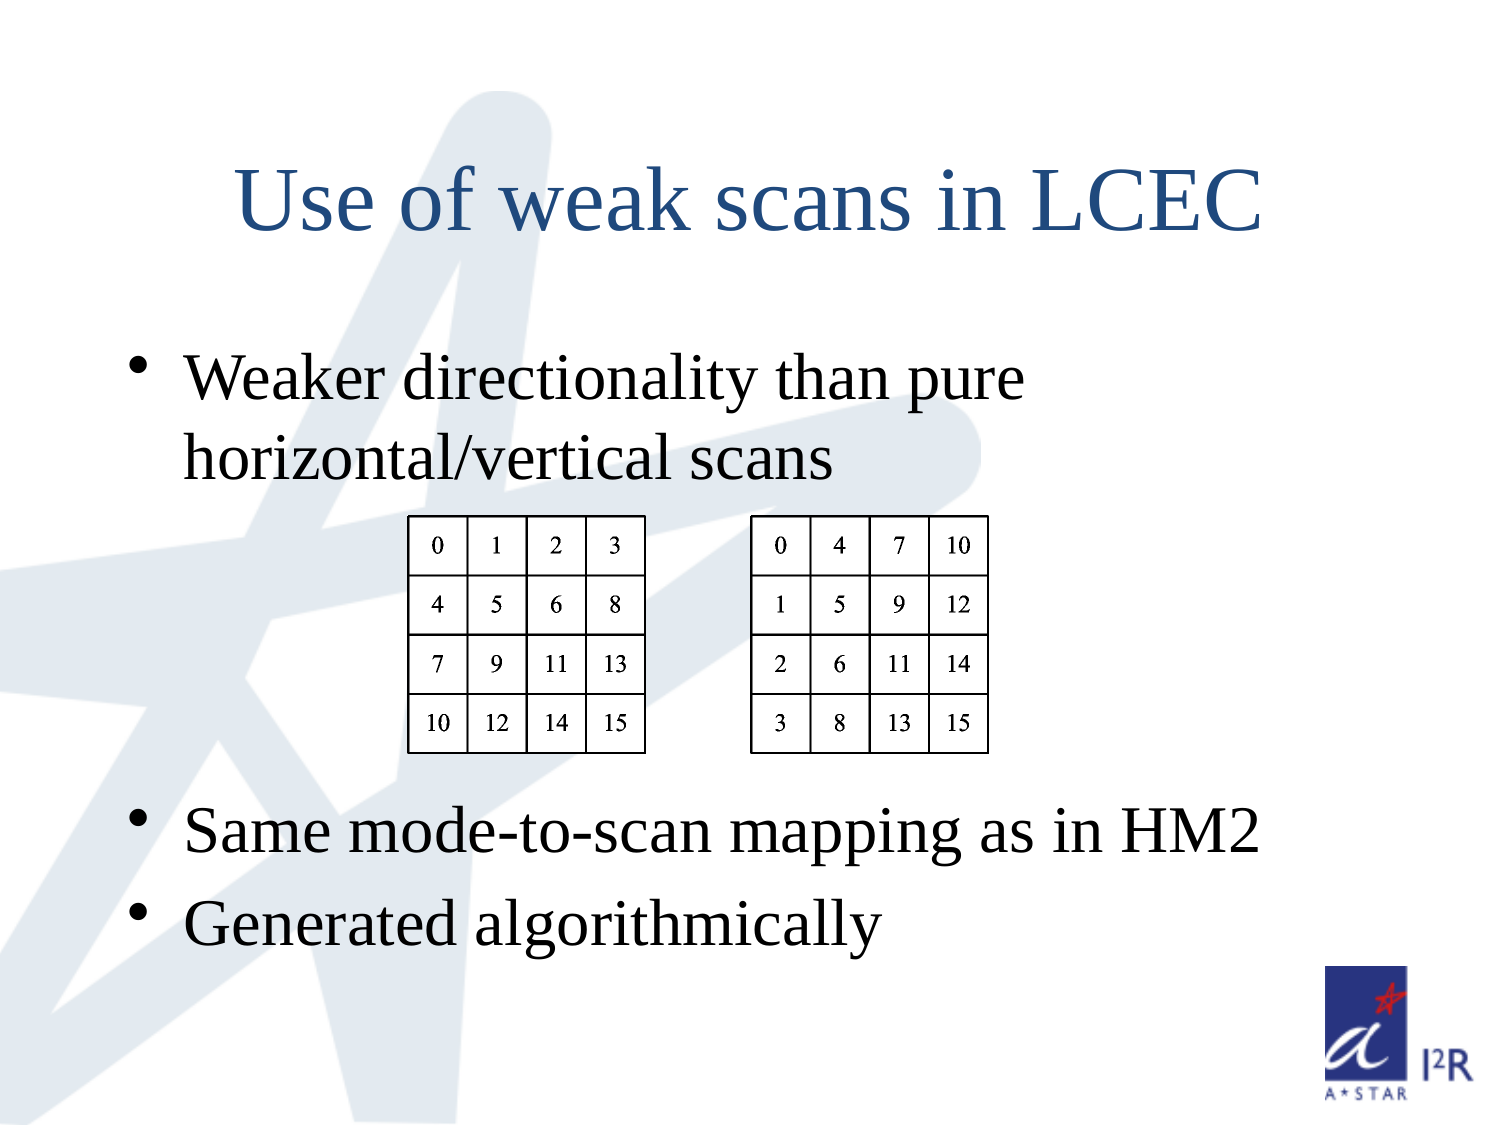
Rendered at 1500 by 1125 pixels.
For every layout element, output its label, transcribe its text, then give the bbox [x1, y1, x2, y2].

picture [749, 514, 989, 754]
title Use of weak scans in LCEC [112, 99, 1388, 288]
picture [407, 514, 647, 754]
picture [1325, 966, 1500, 1125]
list Weaker directionality than pure horizontal/vertical scans Same mode-to-scan mapping as in HM2 Generated algorithmically [112, 324, 1388, 1001]
picture [0, 91, 981, 1125]
